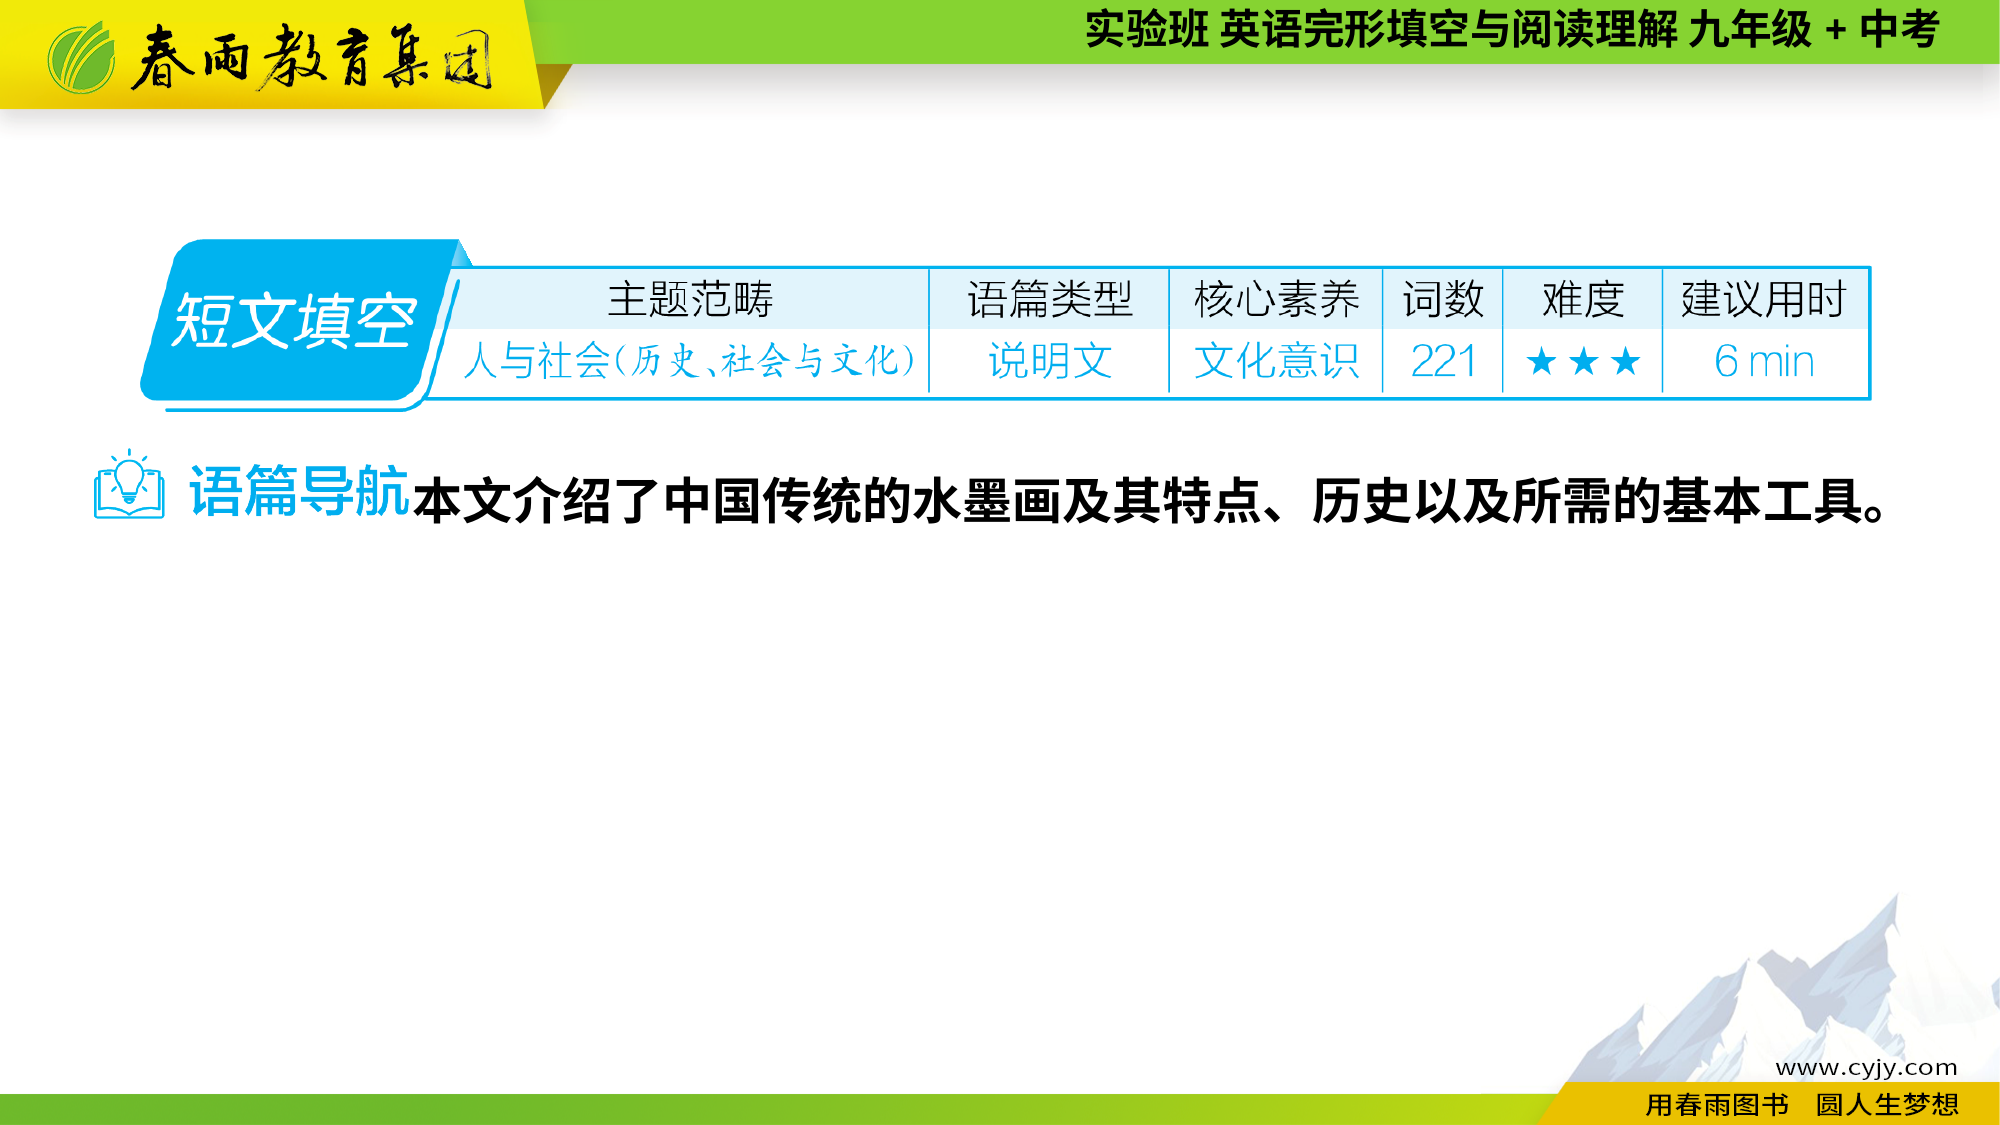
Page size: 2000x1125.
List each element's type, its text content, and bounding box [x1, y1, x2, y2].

picture [0, 0, 2000, 1125]
list 本文介绍了中国传统的水墨画及其特点、历史以及所需的基本工具。 [59, 432, 1944, 528]
